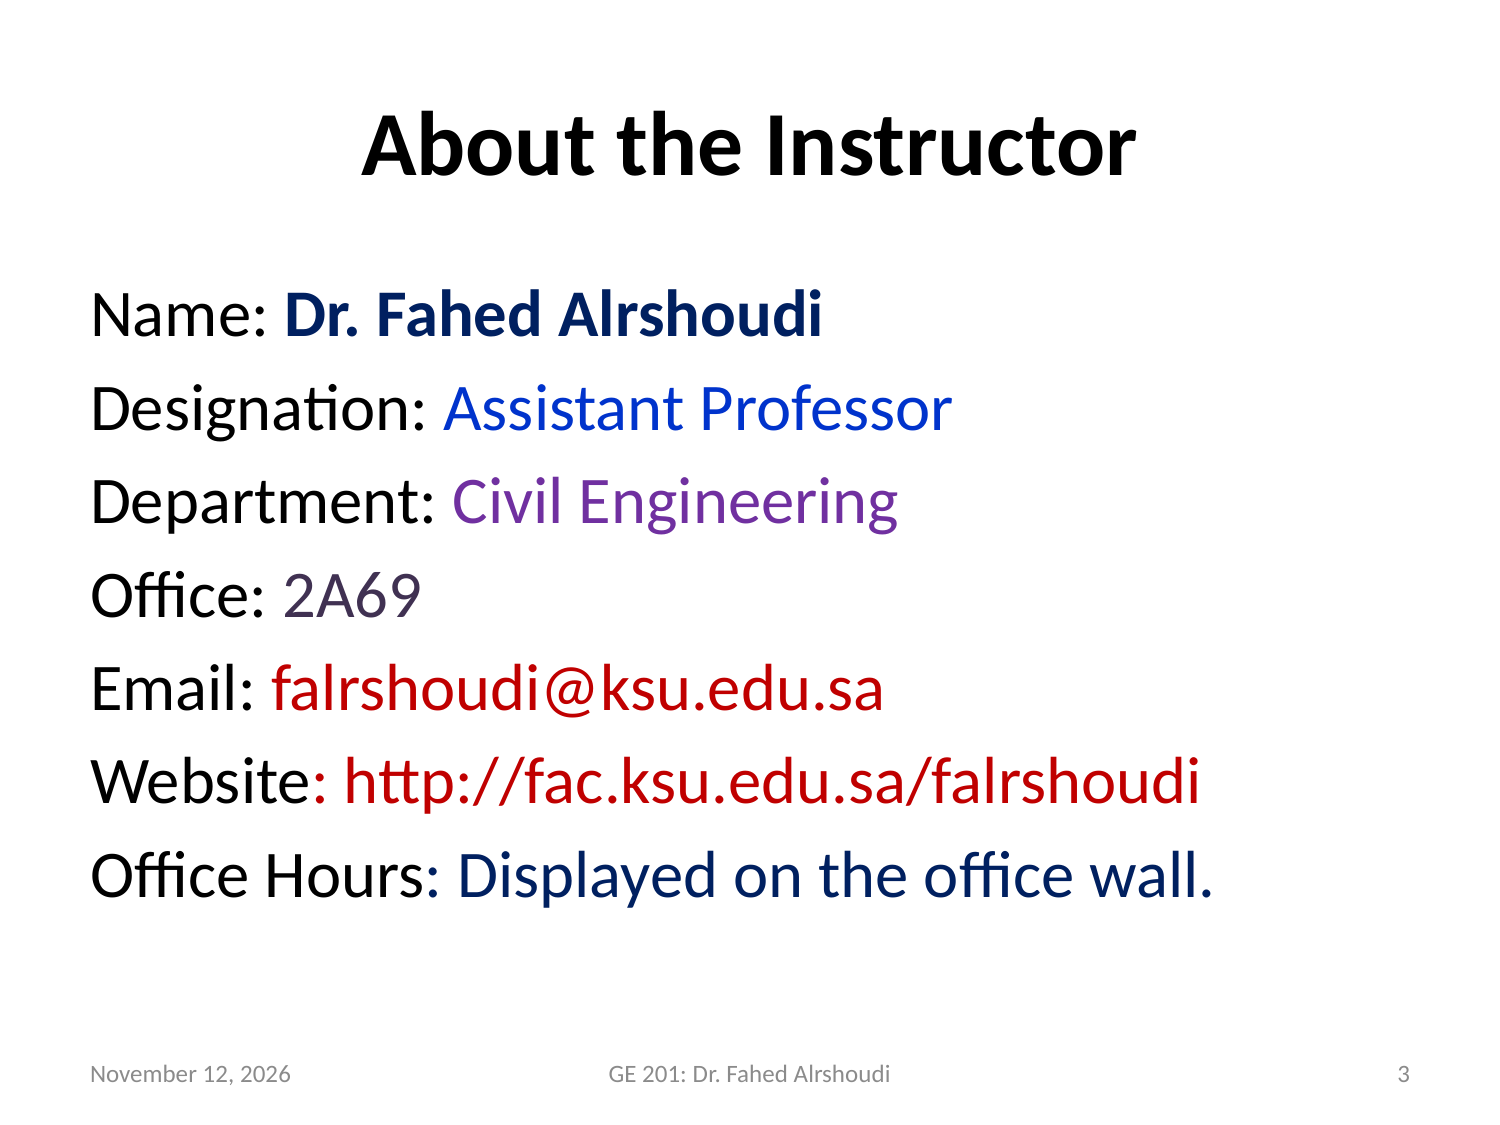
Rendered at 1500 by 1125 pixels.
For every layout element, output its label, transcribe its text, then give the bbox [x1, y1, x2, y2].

list Name: Dr. Fahed Alrshoudi Designation: Assistant Professor Department: Civil Engineering Office: 2A69 Email: falrshoudi@ksu.edu.sa Website: http://fac.ksu.edu.sa/falrshoudi Office Hours: Displayed on the office wall. [75, 262, 1425, 1005]
title About the Instructor [75, 45, 1425, 233]
footer GE 201: Dr. Fahed Alrshoudi [512, 1042, 988, 1103]
slide_number 3 [1074, 1042, 1425, 1103]
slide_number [75, 1042, 425, 1103]
